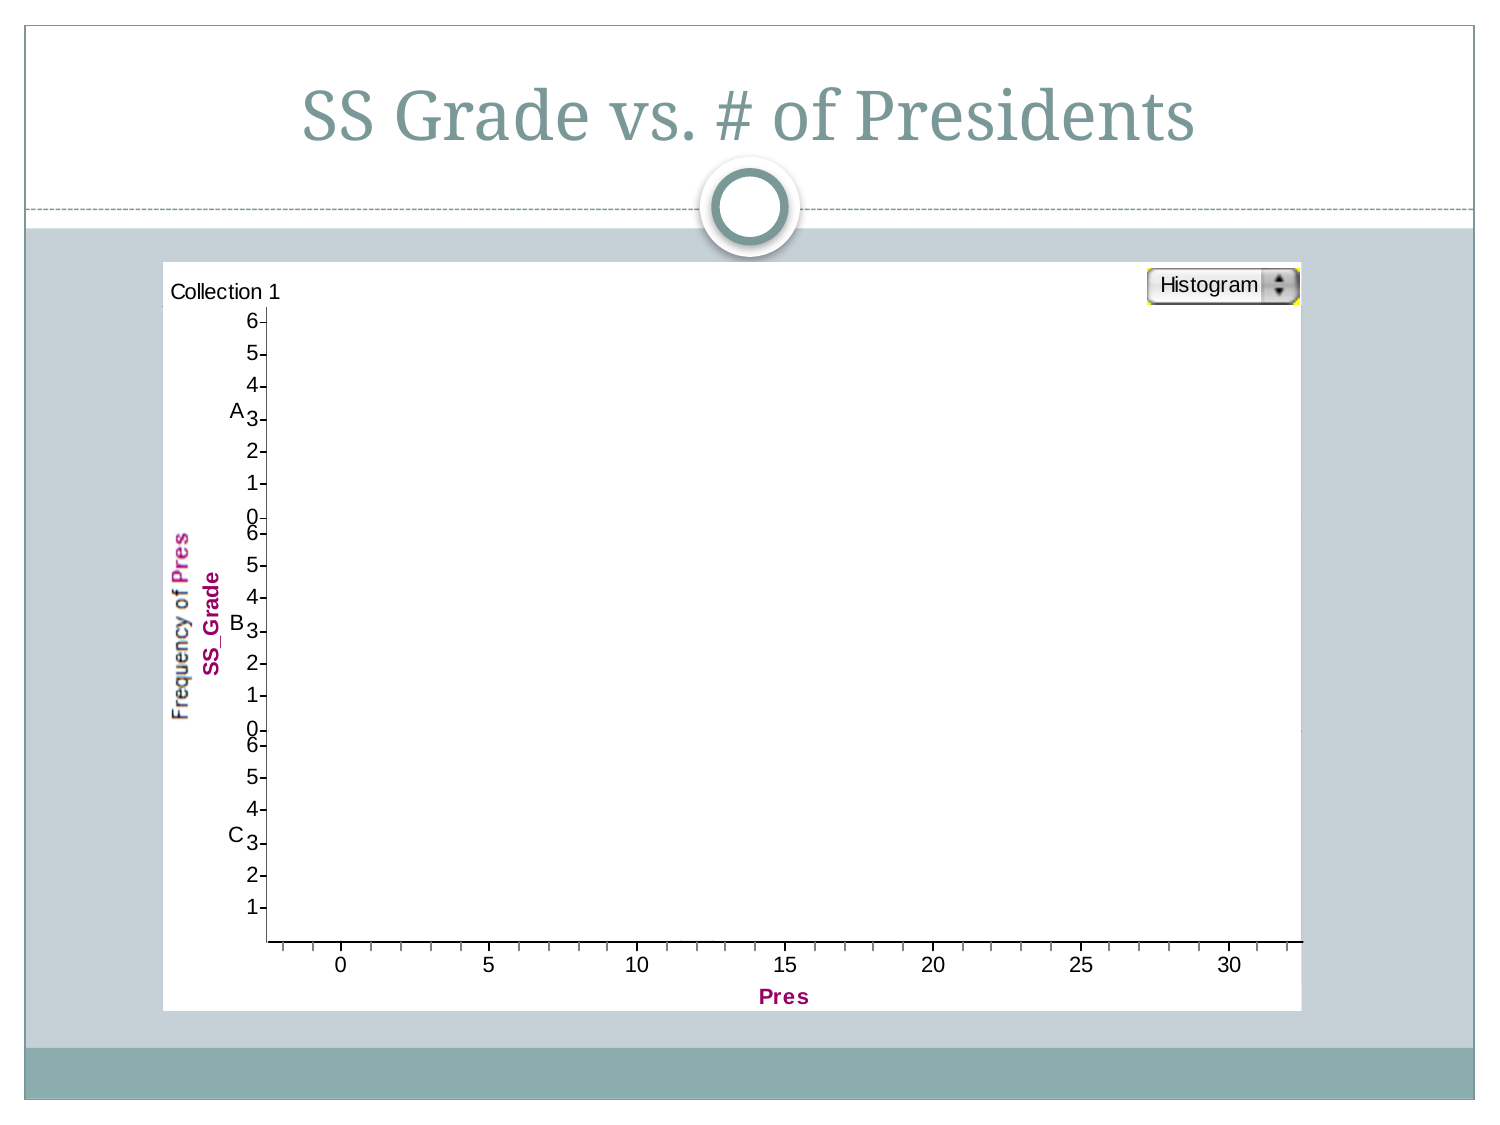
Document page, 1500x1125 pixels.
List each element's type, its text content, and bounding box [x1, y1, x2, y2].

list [162, 262, 1304, 1013]
title SS Grade vs. # of Presidents [49, 37, 1450, 162]
